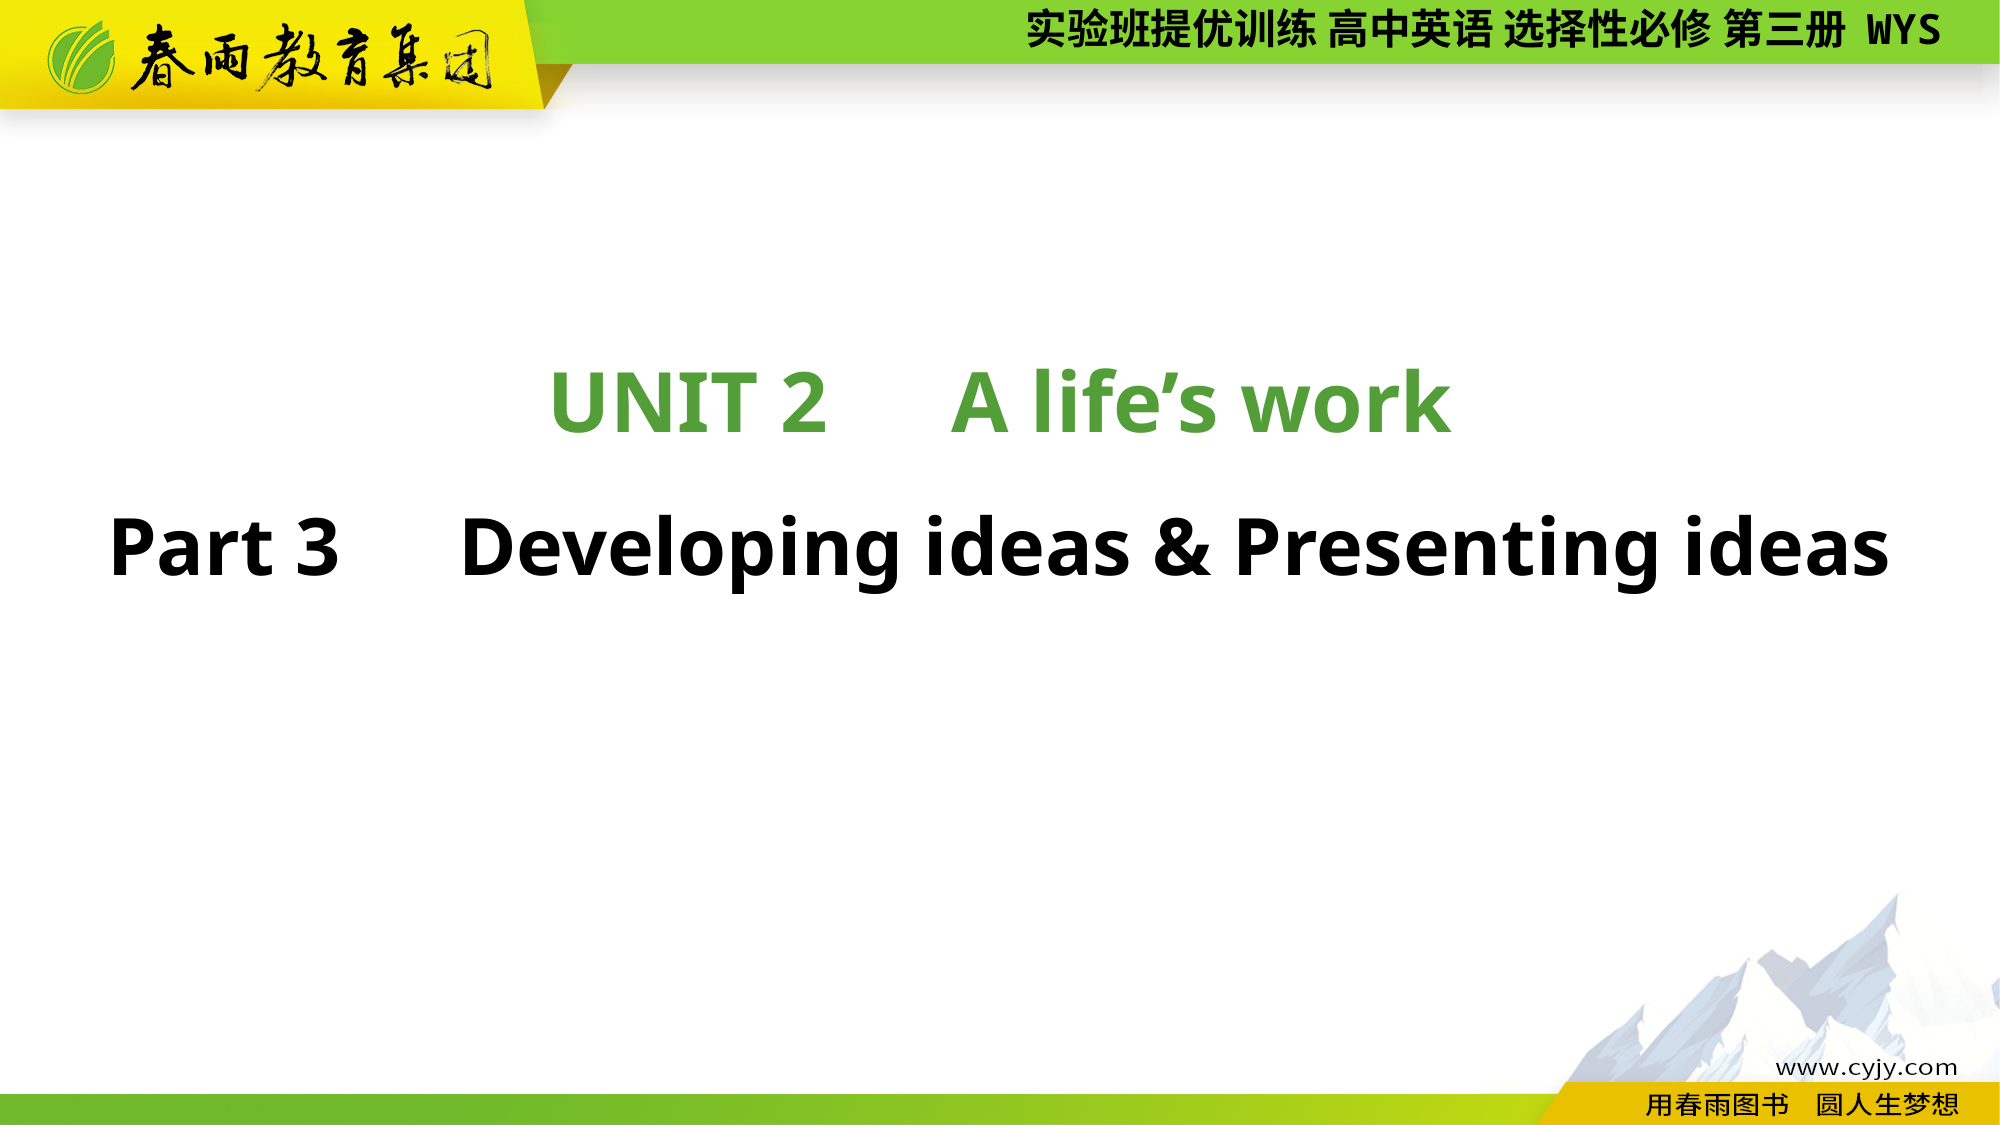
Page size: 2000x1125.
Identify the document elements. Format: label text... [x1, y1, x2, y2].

picture [0, 0, 2000, 1125]
text_box UNIT 2 A life’s work Part 3 Developing ideas & Presenting ideas [54, 291, 1946, 600]
